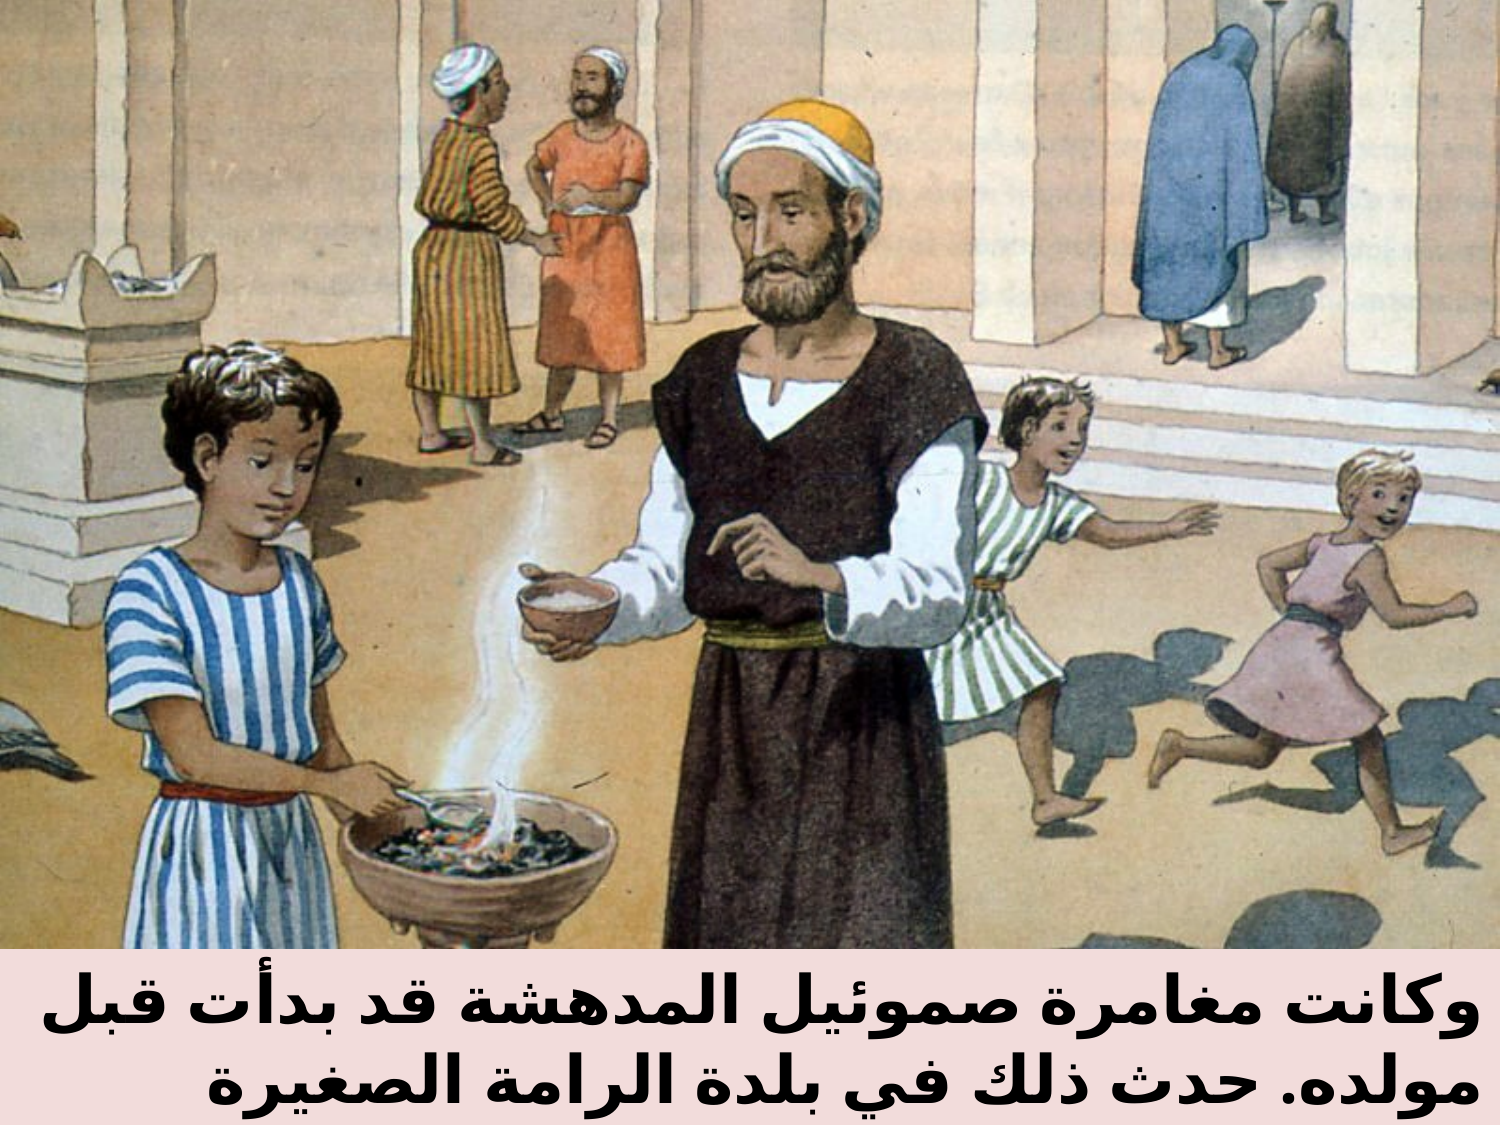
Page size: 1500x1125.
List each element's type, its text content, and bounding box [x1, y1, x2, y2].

text_box وكانت مغامرة صموئيل المدهشة قد بدأت قبل مولده. حدث ذلك في بلدة الرامة الصغيرة الواقعة بين التلال... [0, 956, 1500, 1125]
picture [0, 0, 1500, 950]
